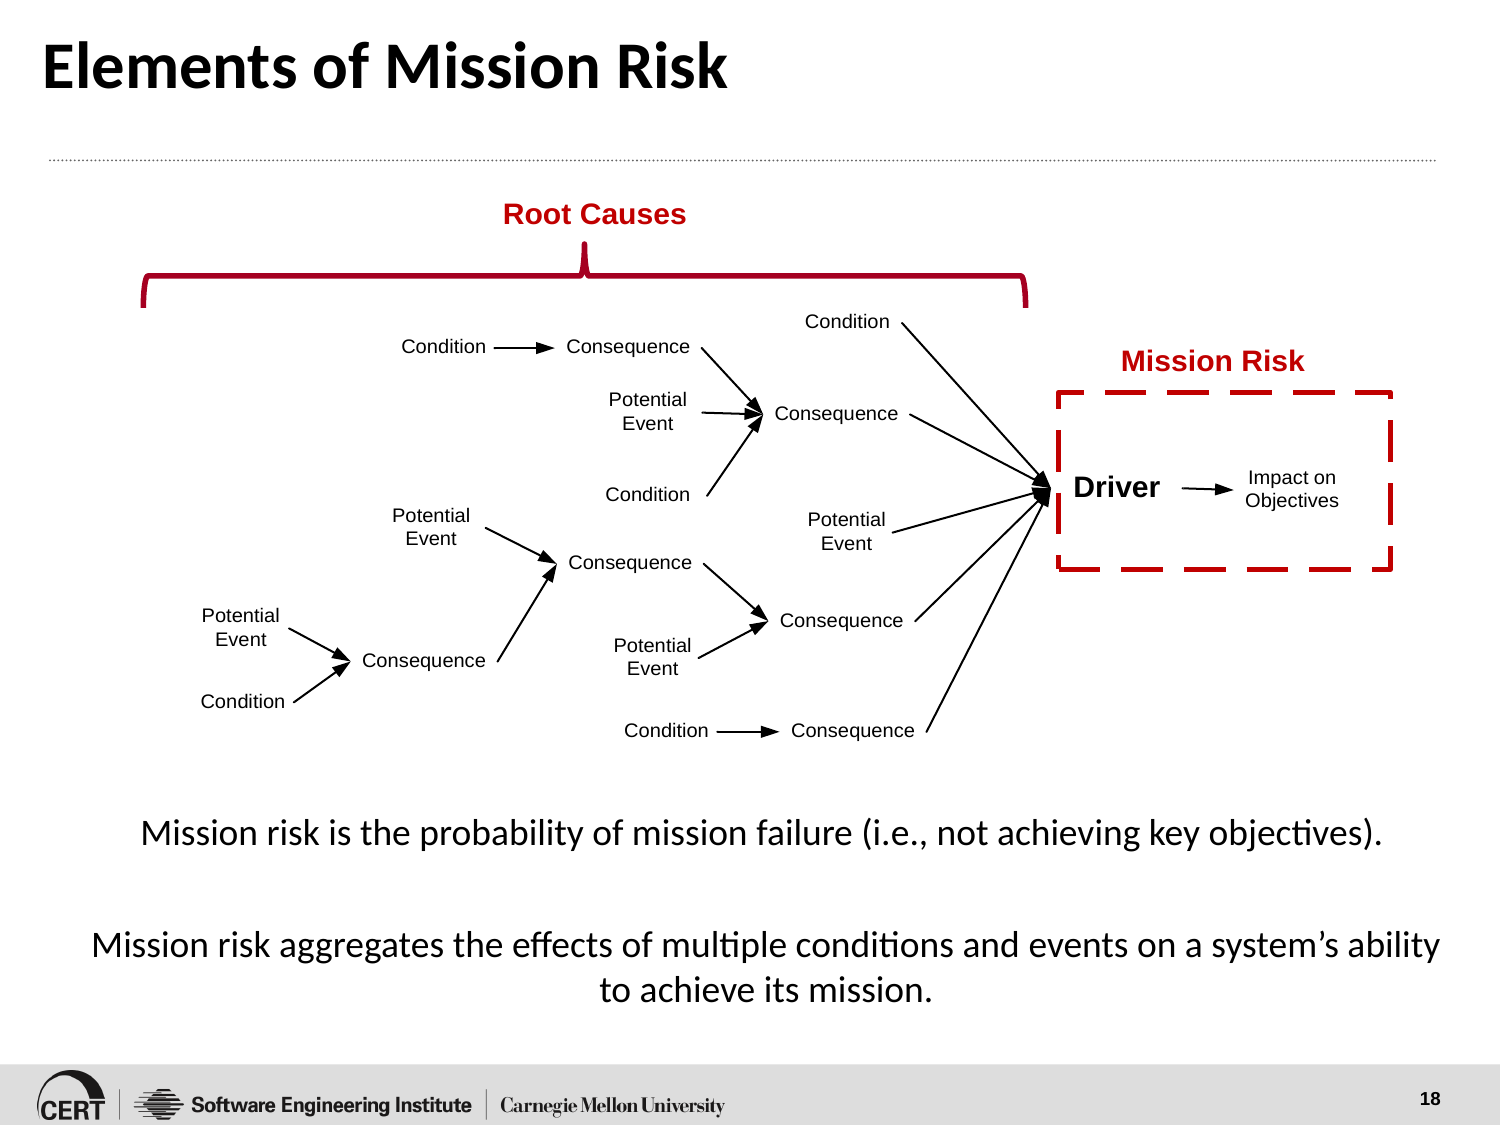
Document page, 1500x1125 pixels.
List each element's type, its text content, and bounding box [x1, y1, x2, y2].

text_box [135, 195, 1398, 764]
text_box Mission risk is the probability of mission failure (i.e., not achieving key objectives). Mission risk aggregates the effects of multiple conditions and events on a system’s ability to achieve its mission. [57, 800, 1477, 1018]
title Elements of Mission Risk [42, 37, 1434, 155]
picture [37, 1069, 725, 1122]
